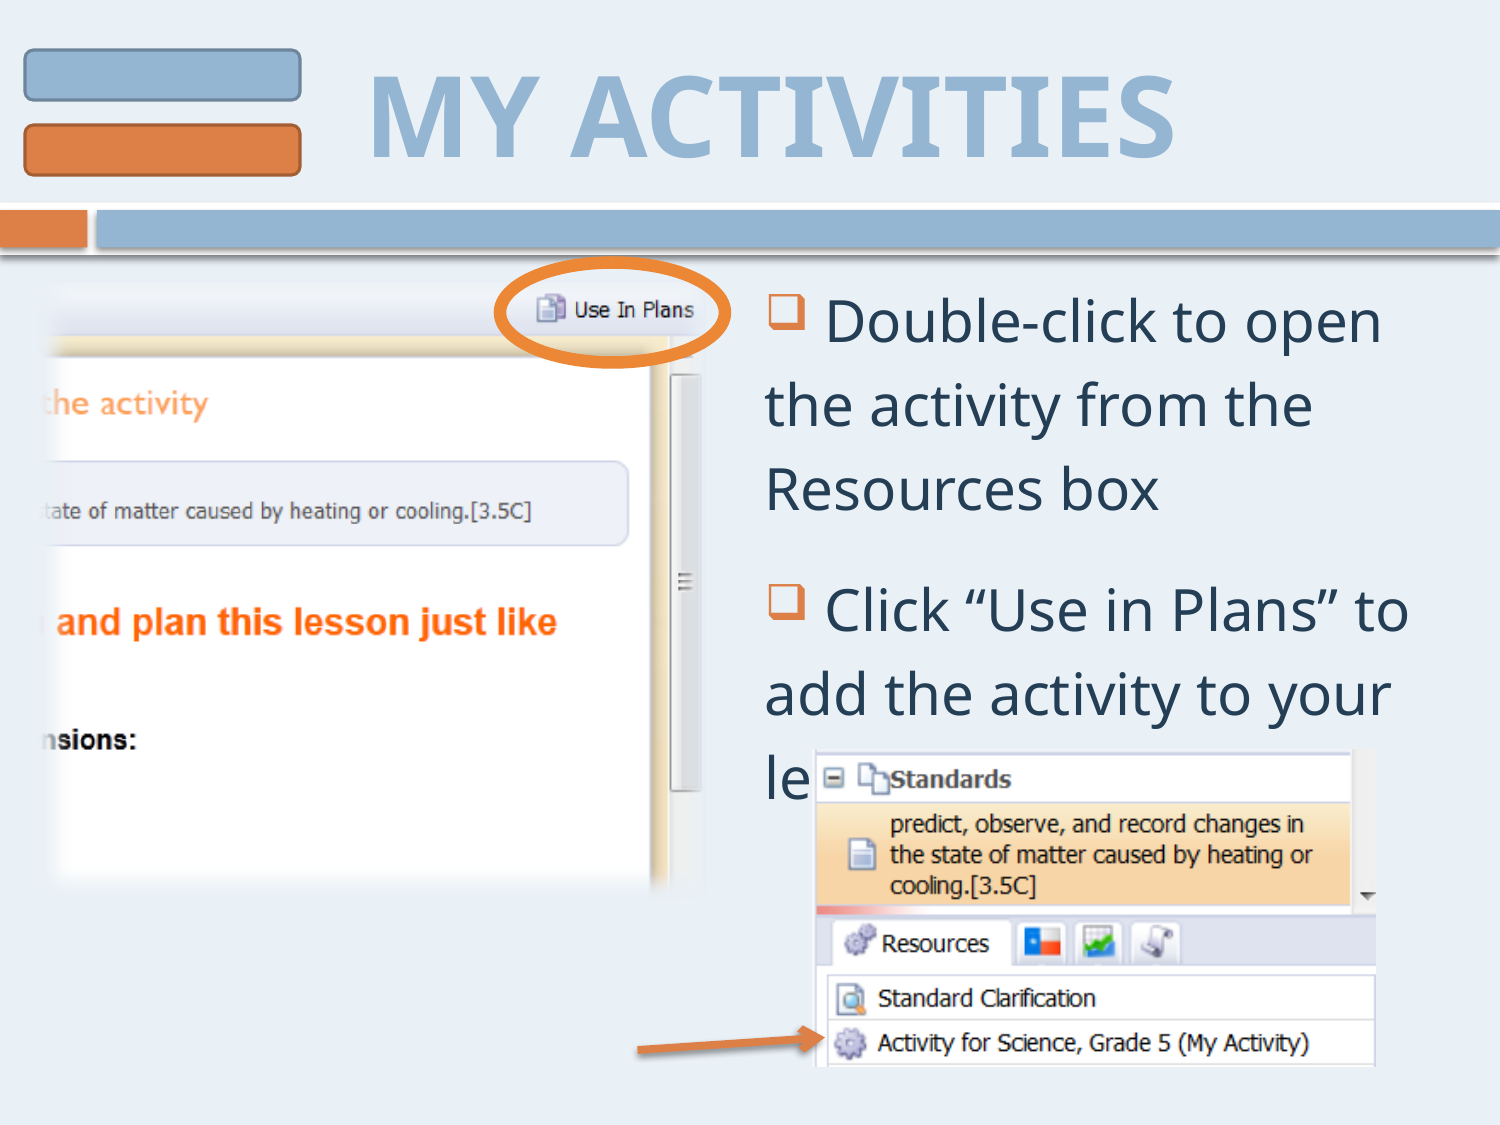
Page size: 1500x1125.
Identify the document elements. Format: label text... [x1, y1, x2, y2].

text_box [637, 1037, 826, 1051]
text_box Double-click to open the activity from the Resources box Click “Use in Plans” to add the activity to your lesson plan [749, 262, 1488, 819]
text_box [23, 48, 302, 102]
picture [37, 274, 712, 899]
text_box MY ACTIVITIES [350, 12, 1500, 213]
text_box [538, 260, 687, 273]
text_box [715, 289, 727, 336]
text_box [23, 123, 302, 177]
picture [812, 749, 1377, 1067]
